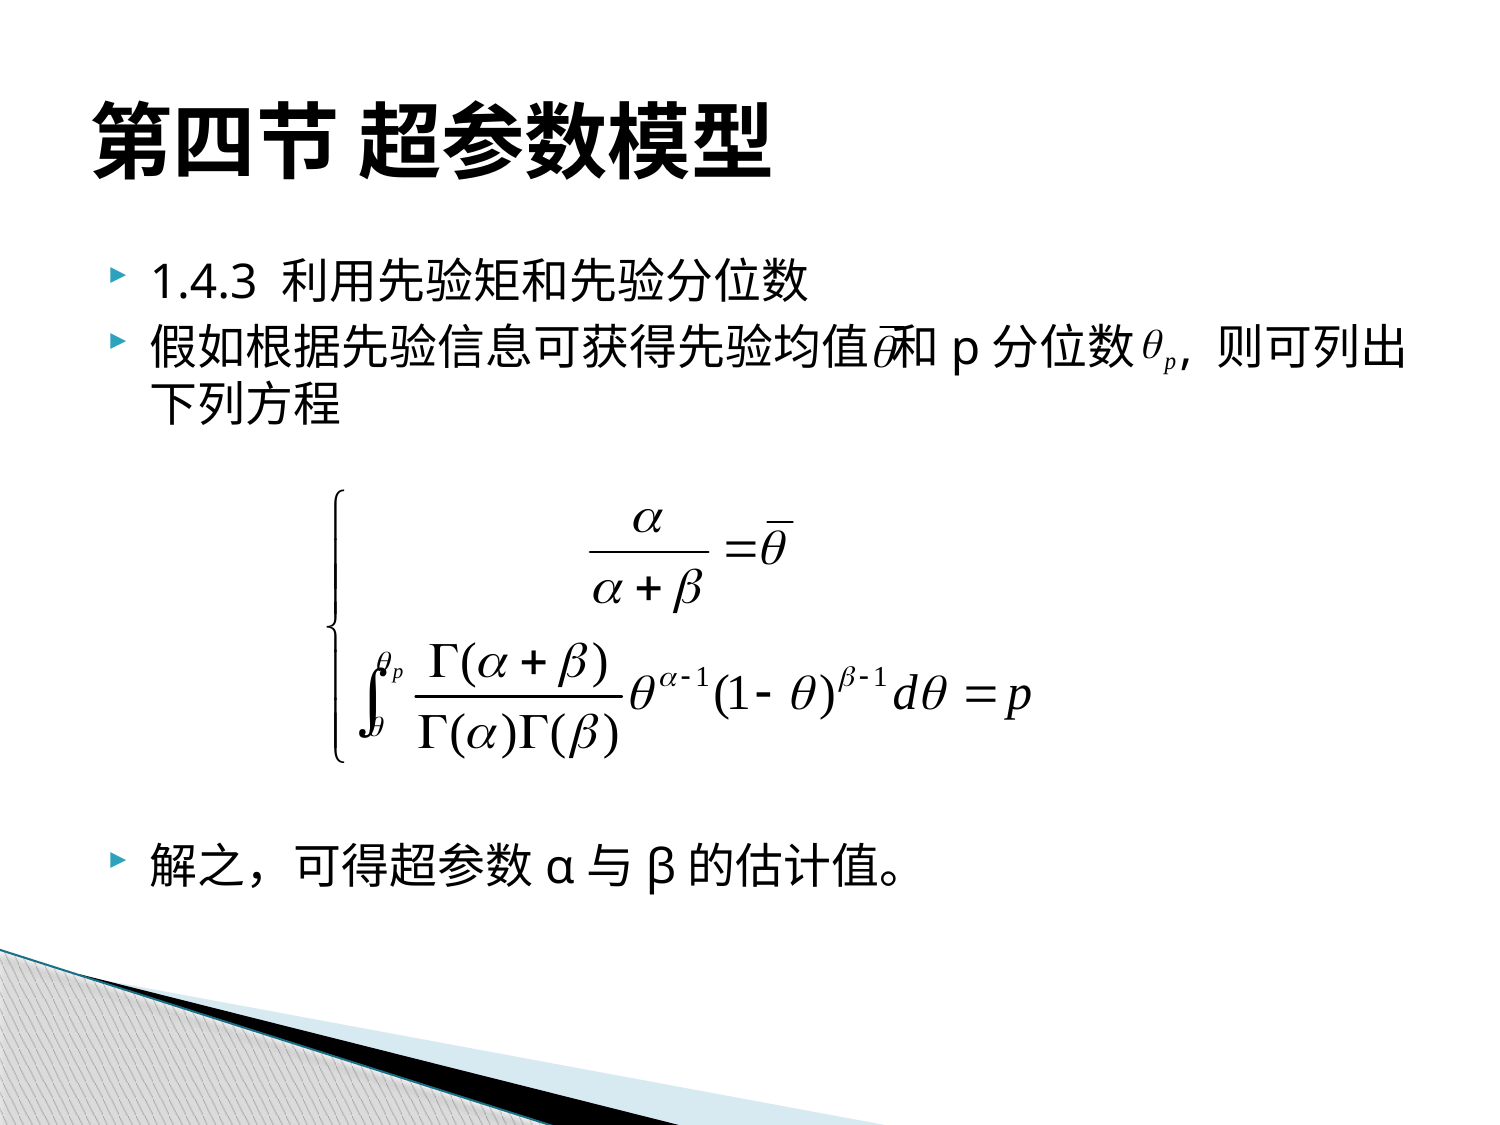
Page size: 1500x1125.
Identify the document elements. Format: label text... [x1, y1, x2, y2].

title 第四节 超参数模型 [75, 45, 1425, 233]
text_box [866, 316, 915, 380]
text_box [1136, 316, 1184, 385]
list 1.4.3 利用先验矩和先验分位数 假如根据先验信息可获得先验均值 和p分位数 , 则可列出下列方程 解之，可得超参数α与β的估计值。 [75, 243, 1425, 986]
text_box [316, 480, 1041, 774]
